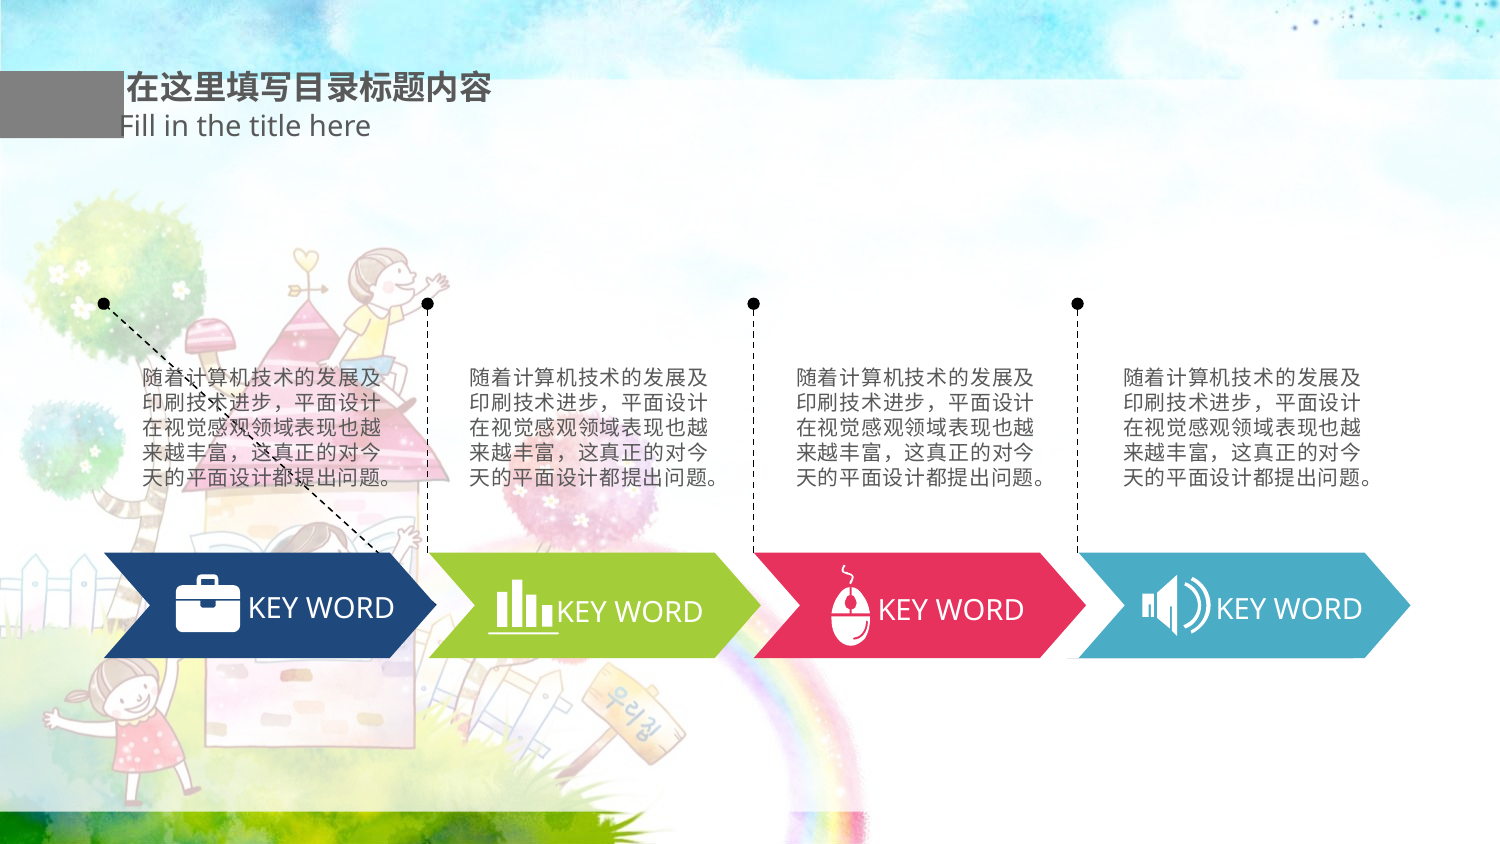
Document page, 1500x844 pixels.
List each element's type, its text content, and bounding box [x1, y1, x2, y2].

text_box 随着计算机技术的发展及印刷技术进步，平面设计在视觉感观领域表现也越来越丰富，这真正的对今天的平面设计都提出问题。 [454, 357, 723, 498]
text_box [0, 70, 112, 139]
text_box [437, 552, 762, 659]
text_box 随着计算机技术的发展及印刷技术进步，平面设计在视觉感观领域表现也越来越丰富，这真正的对今天的平面设计都提出问题。 [127, 357, 396, 498]
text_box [1087, 552, 1411, 659]
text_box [103, 552, 437, 659]
text_box 在这里填写目录标题内容 [112, 59, 538, 114]
text_box 随着计算机技术的发展及印刷技术进步，平面设计在视觉感观领域表现也越来越丰富，这真正的对今天的平面设计都提出问题。 [781, 357, 1050, 498]
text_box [762, 552, 1087, 659]
picture [0, 0, 1500, 79]
picture [0, 812, 1500, 844]
text_box Fill in the title here [103, 99, 387, 150]
text_box 随着计算机技术的发展及印刷技术进步，平面设计在视觉感观领域表现也越来越丰富，这真正的对今天的平面设计都提出问题。 [1108, 357, 1376, 498]
